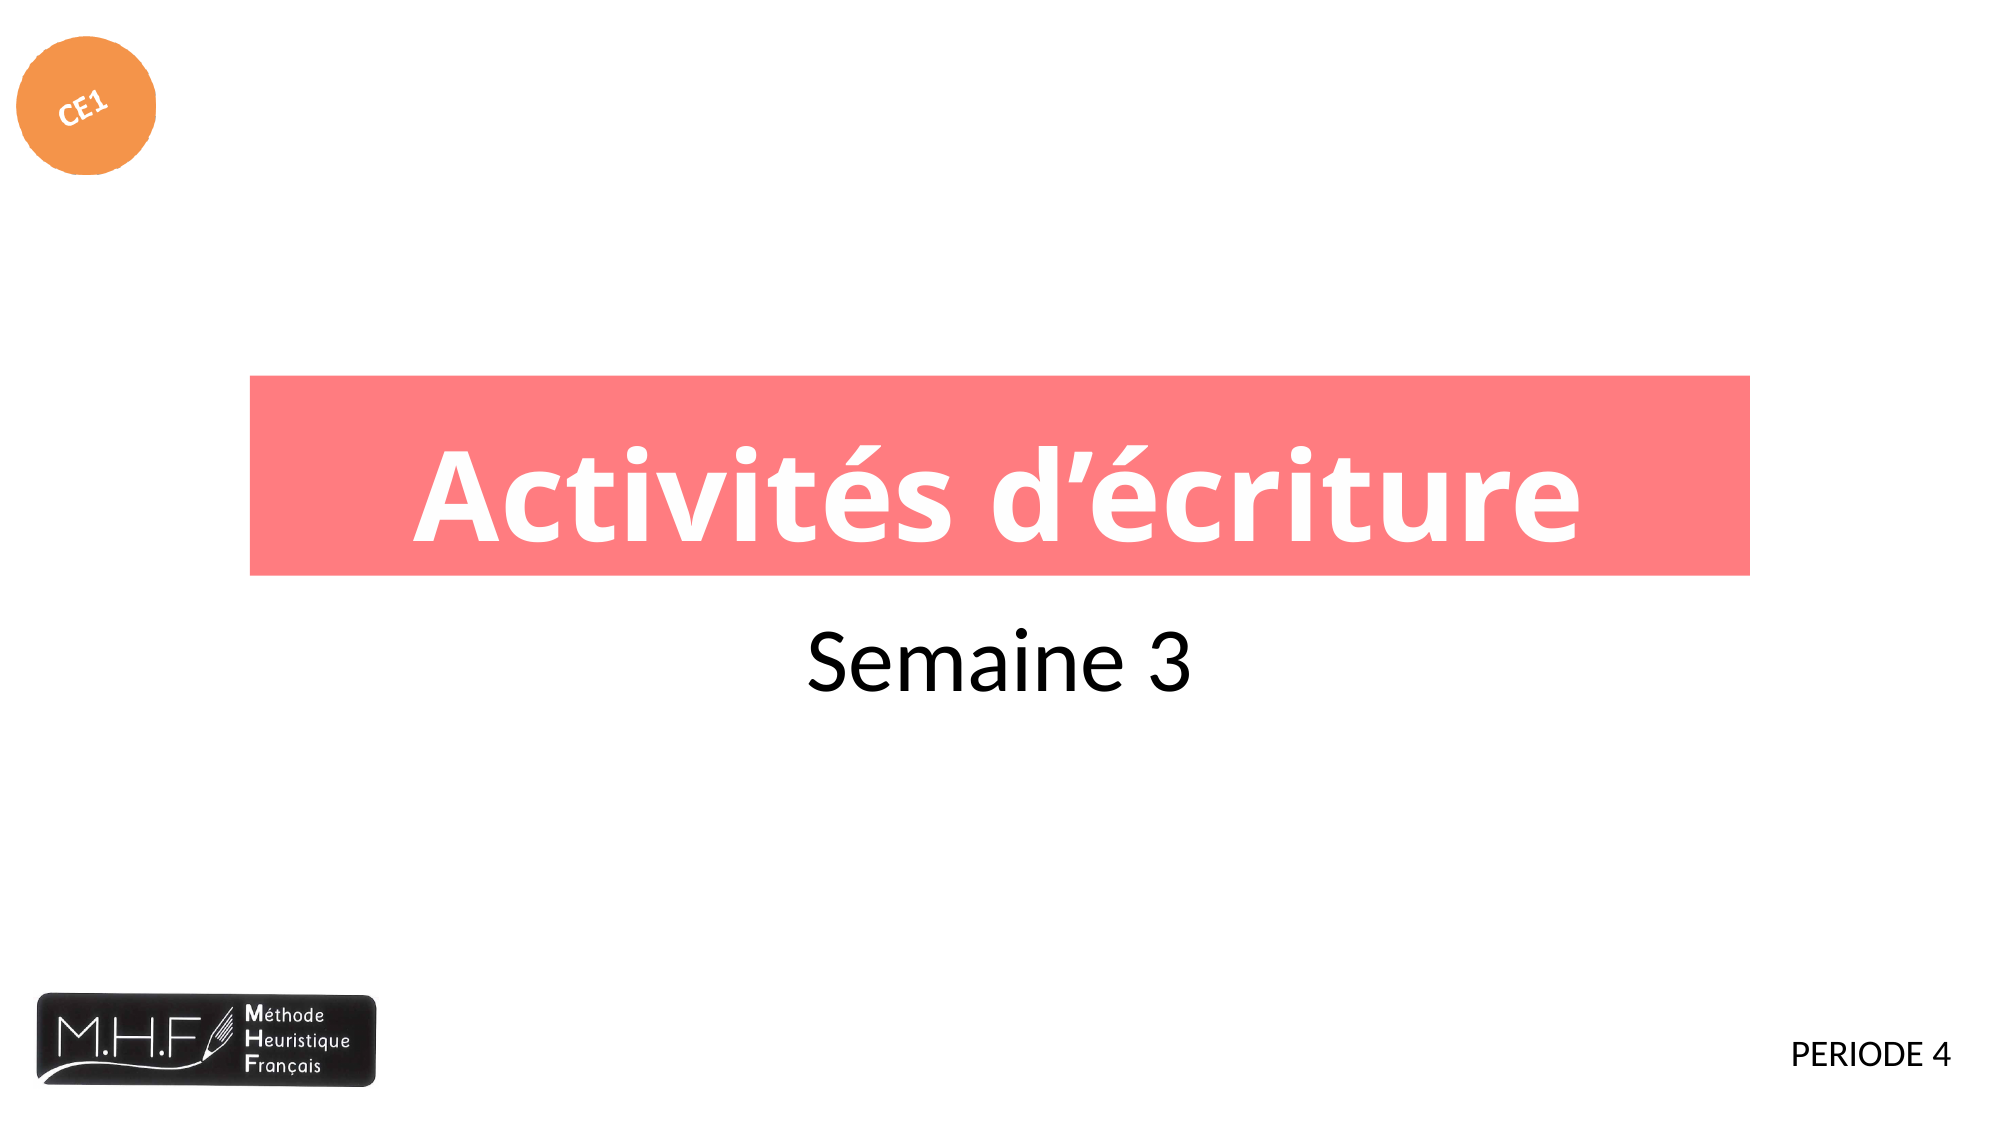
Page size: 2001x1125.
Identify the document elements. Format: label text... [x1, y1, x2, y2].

title Activités d’écriture [249, 375, 1750, 576]
text_box PERIODE 4 [1362, 1021, 1967, 1082]
picture [16, 36, 156, 175]
picture [33, 990, 379, 1089]
subtitle Semaine 3 [249, 604, 1750, 877]
